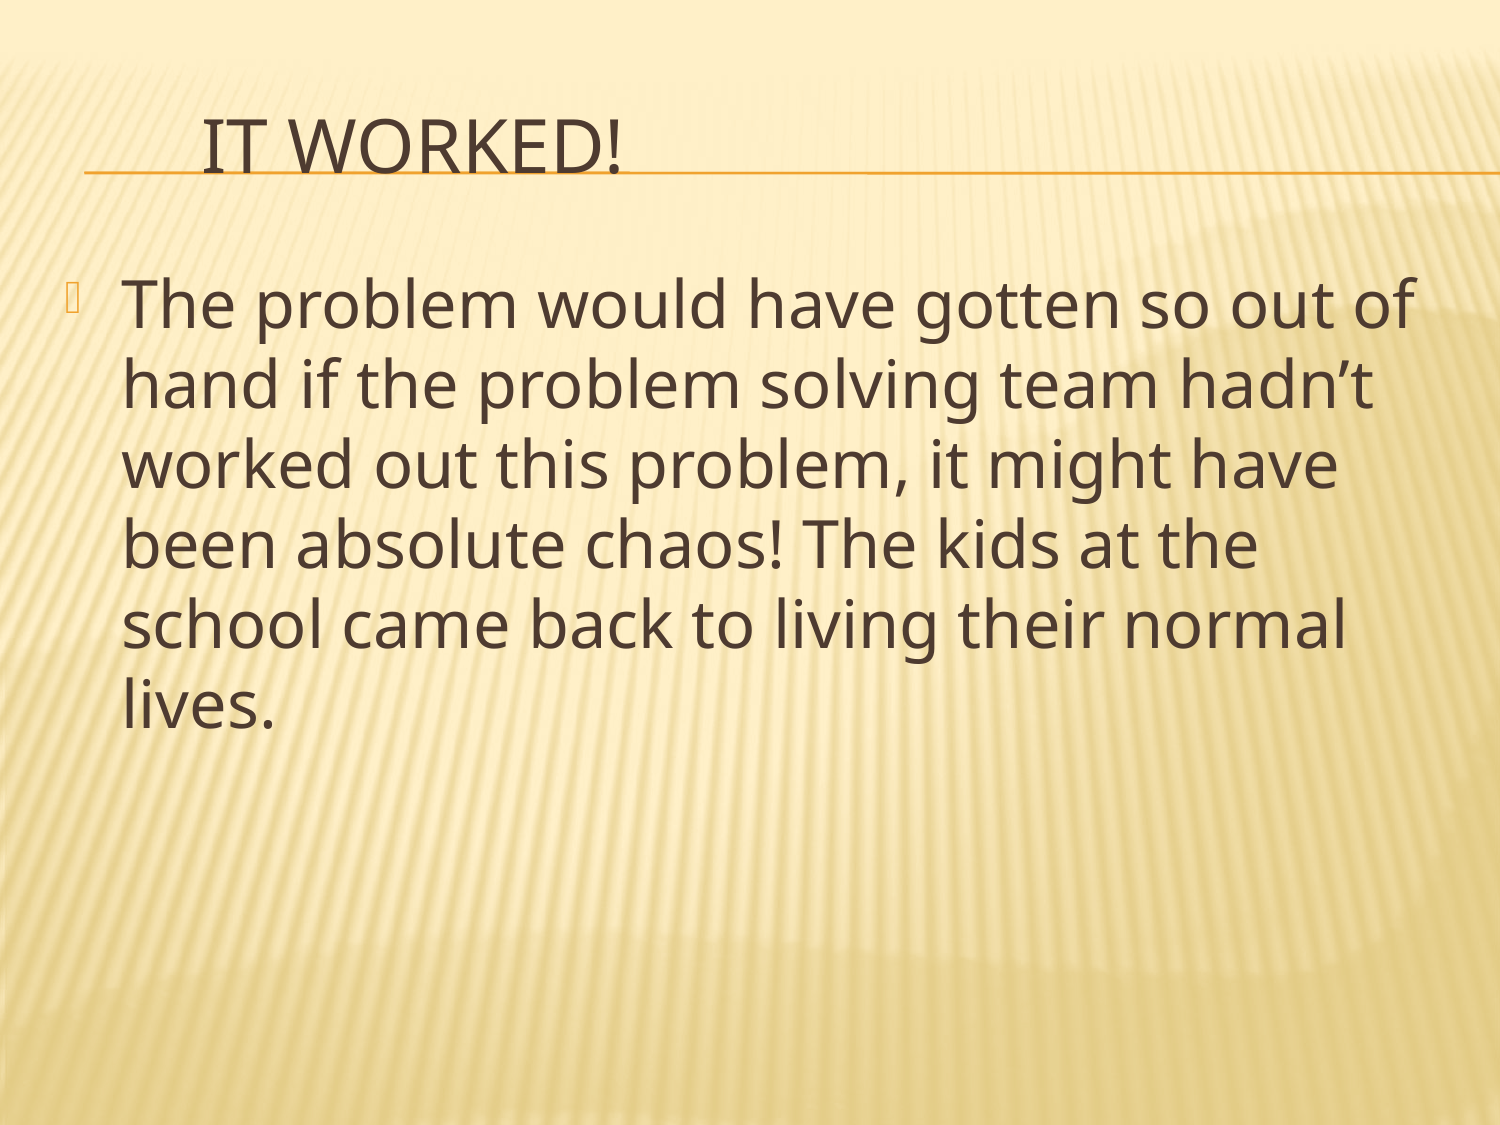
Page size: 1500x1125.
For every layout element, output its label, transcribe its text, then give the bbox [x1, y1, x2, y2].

title It Worked! [50, 75, 1475, 213]
list The problem would have gotten so out of hand if the problem solving team hadn’t worked out this problem, it might have been absolute chaos! The kids at the school came back to living their normal lives. [50, 254, 1475, 998]
